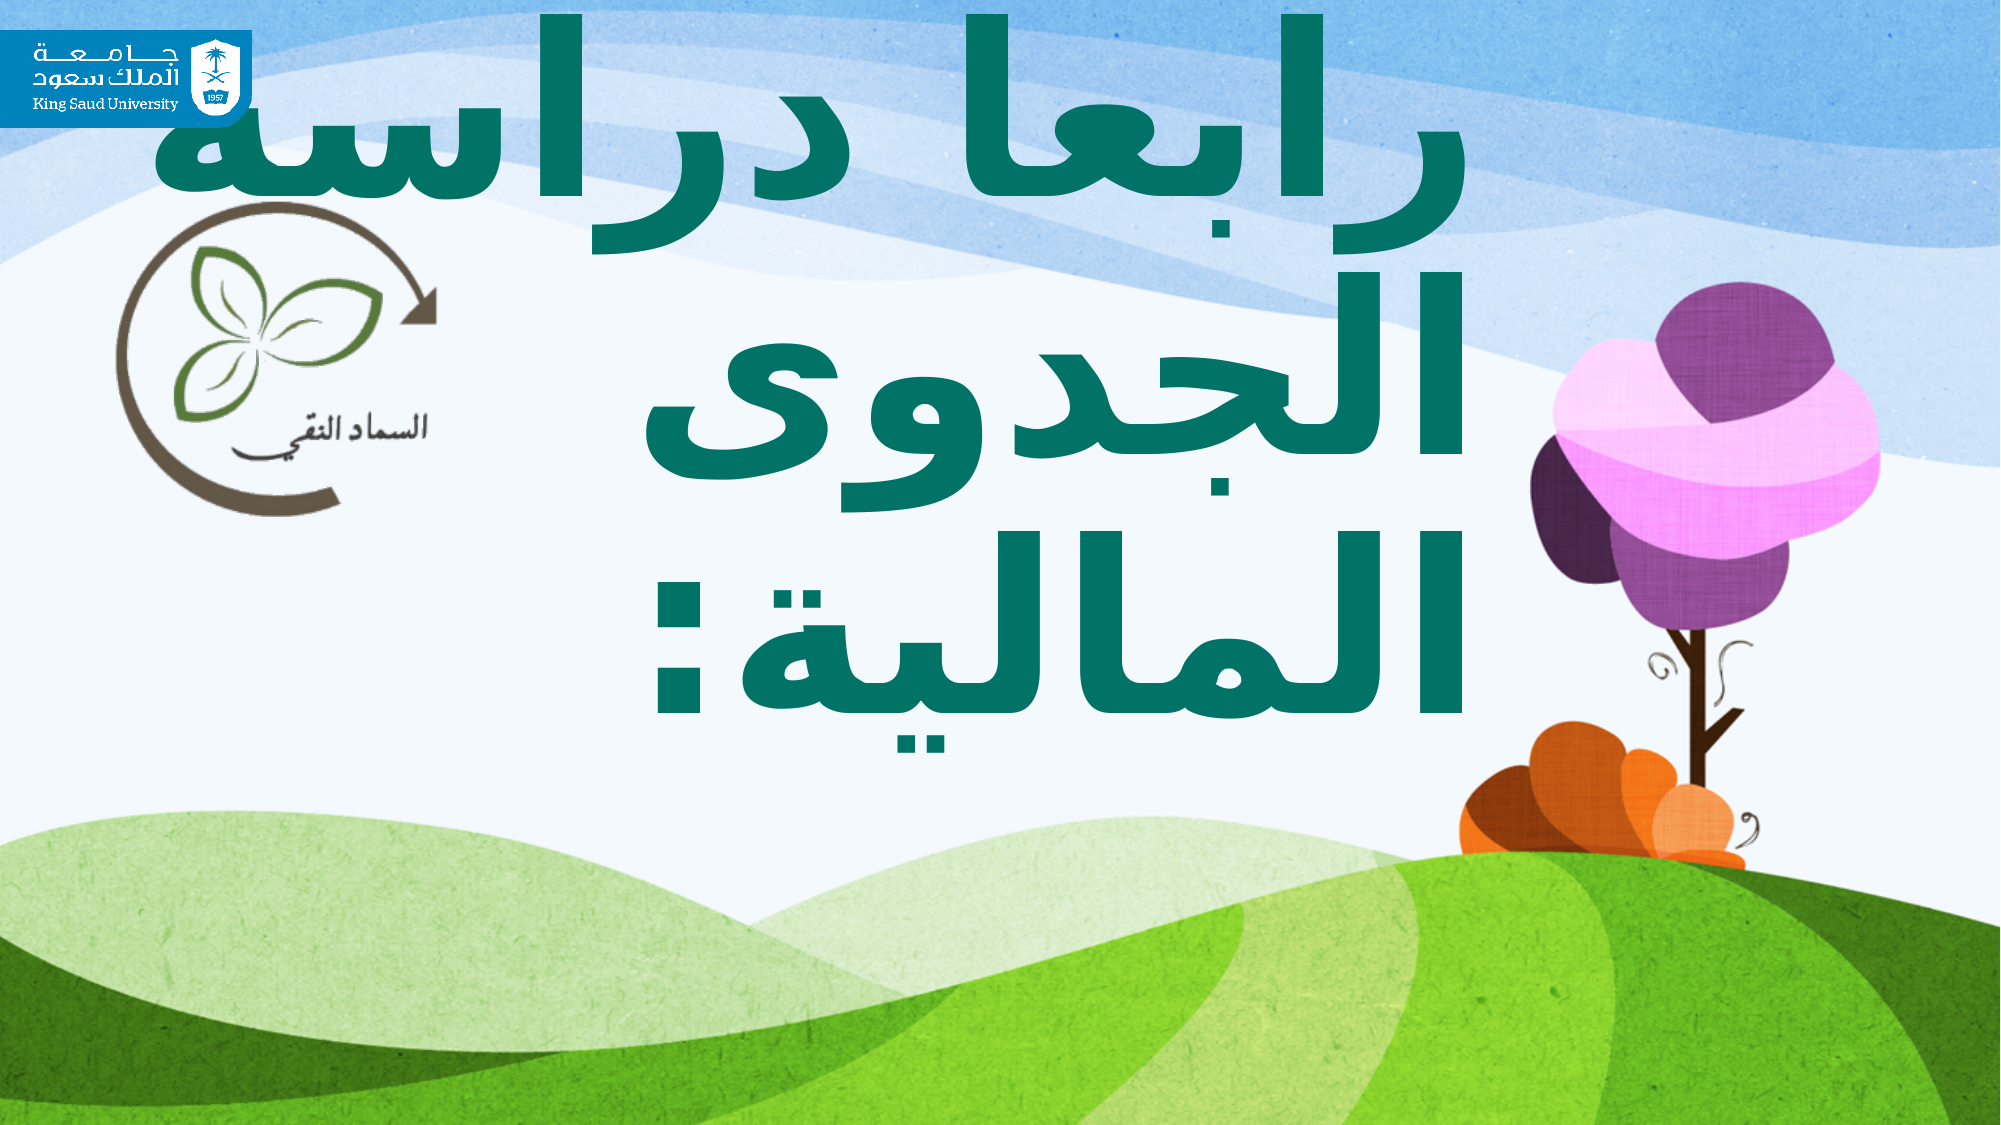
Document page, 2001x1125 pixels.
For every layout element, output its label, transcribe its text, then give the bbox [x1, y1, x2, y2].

picture [192, 41, 239, 115]
picture [0, 0, 2001, 1125]
title رابعا دراسة الجدوى المالية: [0, 445, 1498, 773]
picture [55, 75, 60, 86]
